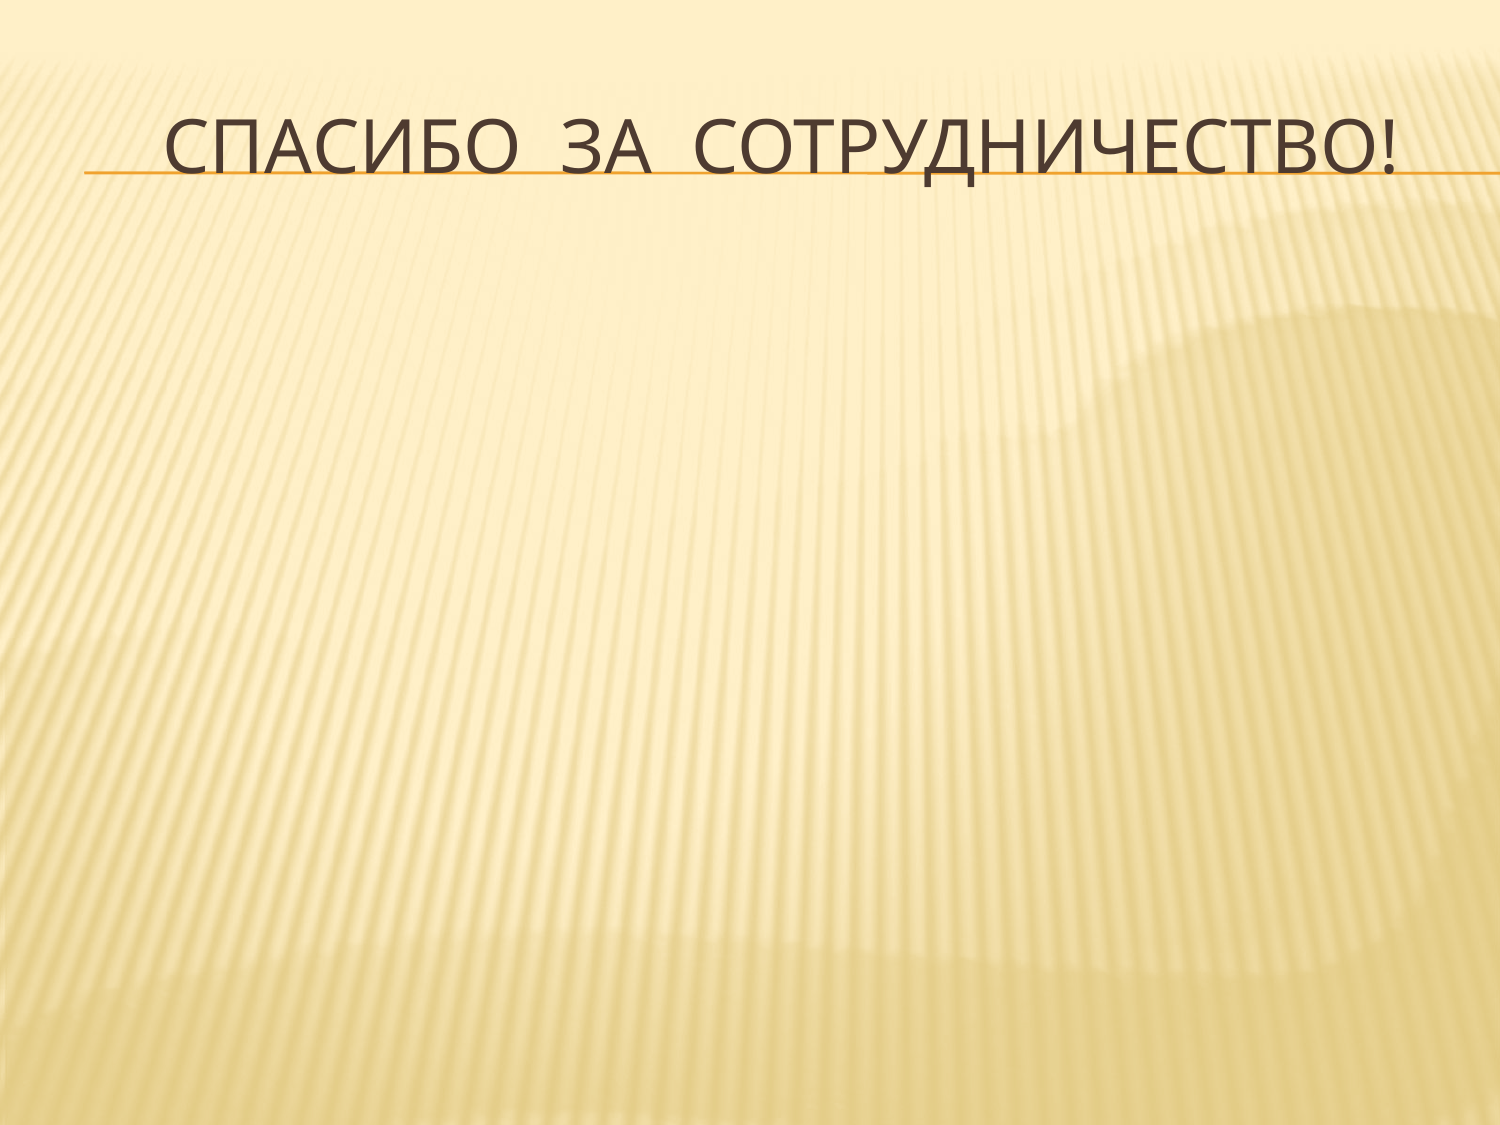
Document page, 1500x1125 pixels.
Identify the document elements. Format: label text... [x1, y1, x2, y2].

title Спасибо за сотрудничество! [50, 75, 1475, 213]
